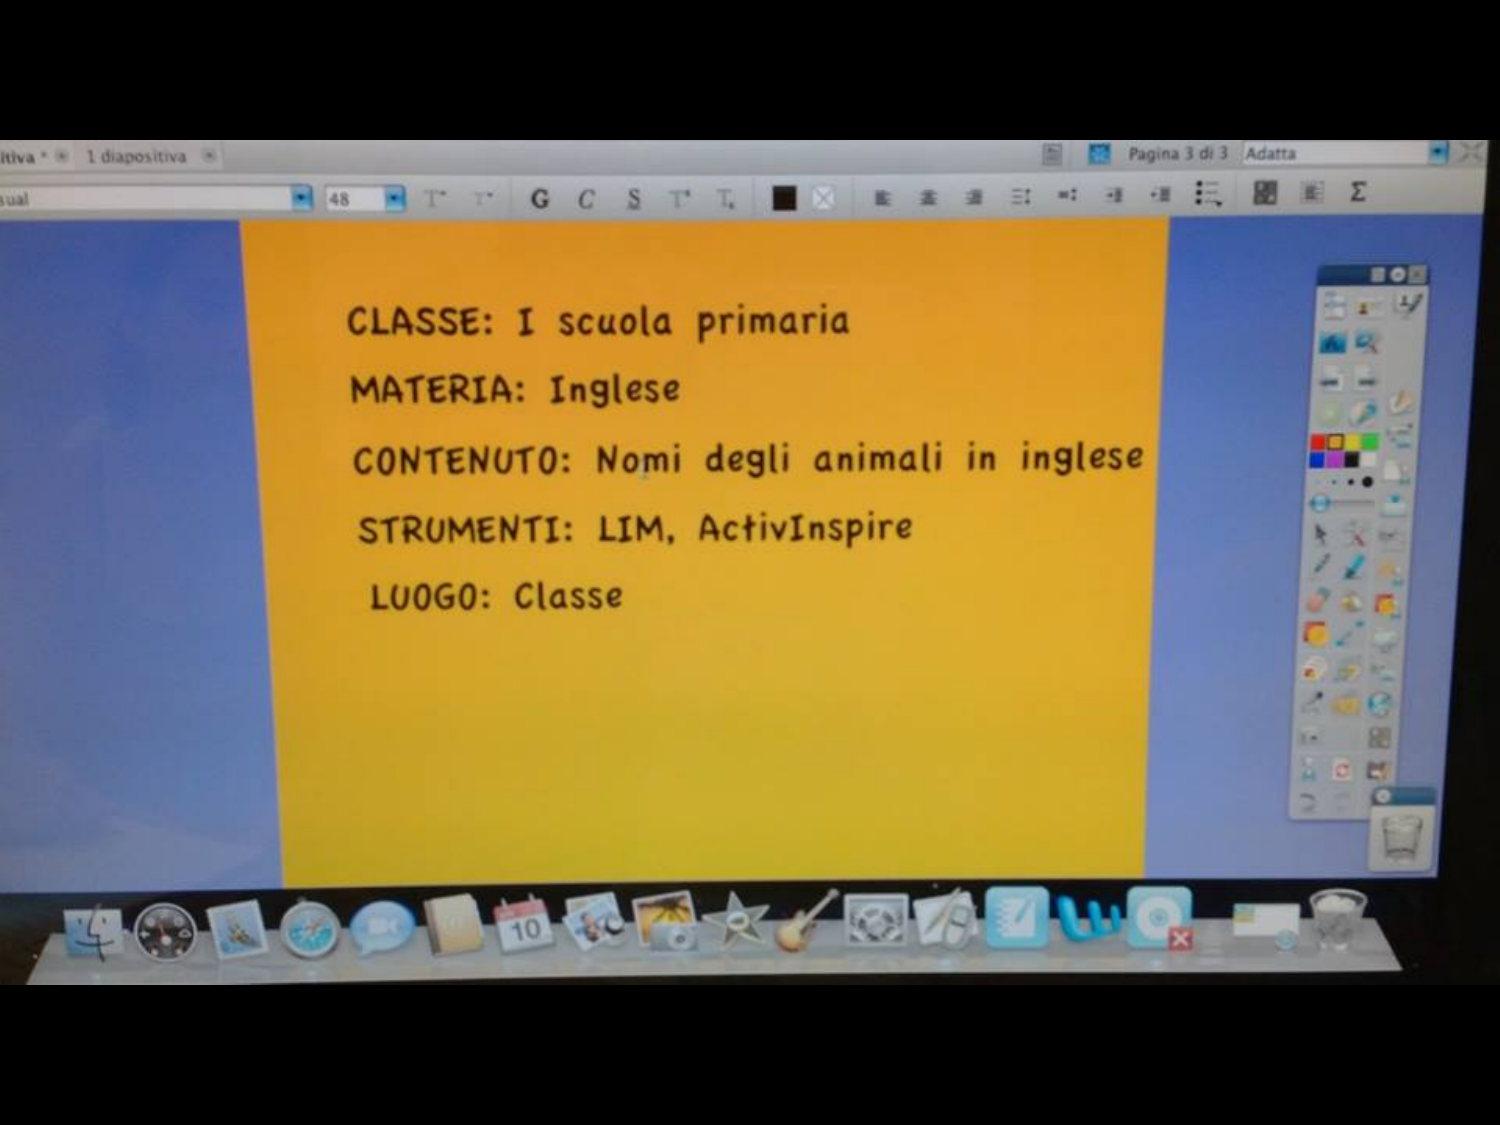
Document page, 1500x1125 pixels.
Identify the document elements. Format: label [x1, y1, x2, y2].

picture [0, 140, 1500, 985]
